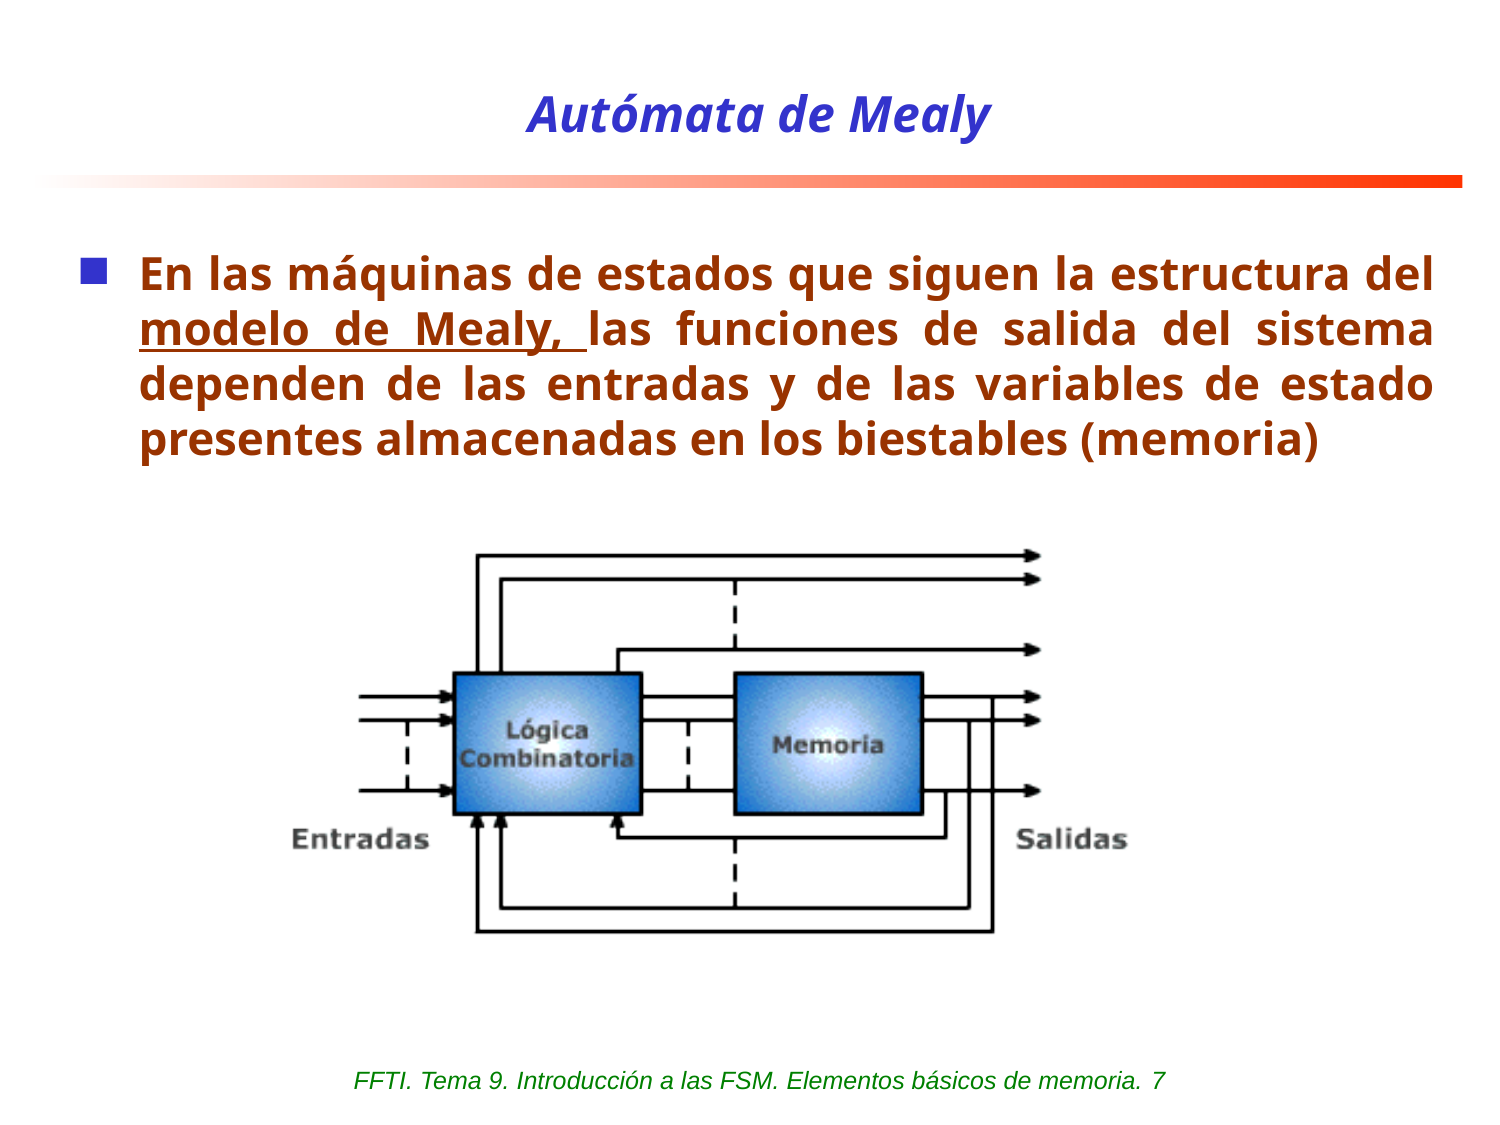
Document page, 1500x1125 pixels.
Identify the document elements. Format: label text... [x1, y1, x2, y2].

footer FFTI. Tema 9. Introducción a las FSM. Elementos básicos de memoria. 7 [68, 1056, 1451, 1103]
title Autómata de Mealy [68, 49, 1451, 176]
list En las máquinas de estados que siguen la estructura del modelo de Mealy, las funciones de salida del sistema dependen de las entradas y de las variables de estado presentes almacenadas en los biestables (memoria) [68, 237, 1451, 482]
picture [284, 547, 1137, 937]
